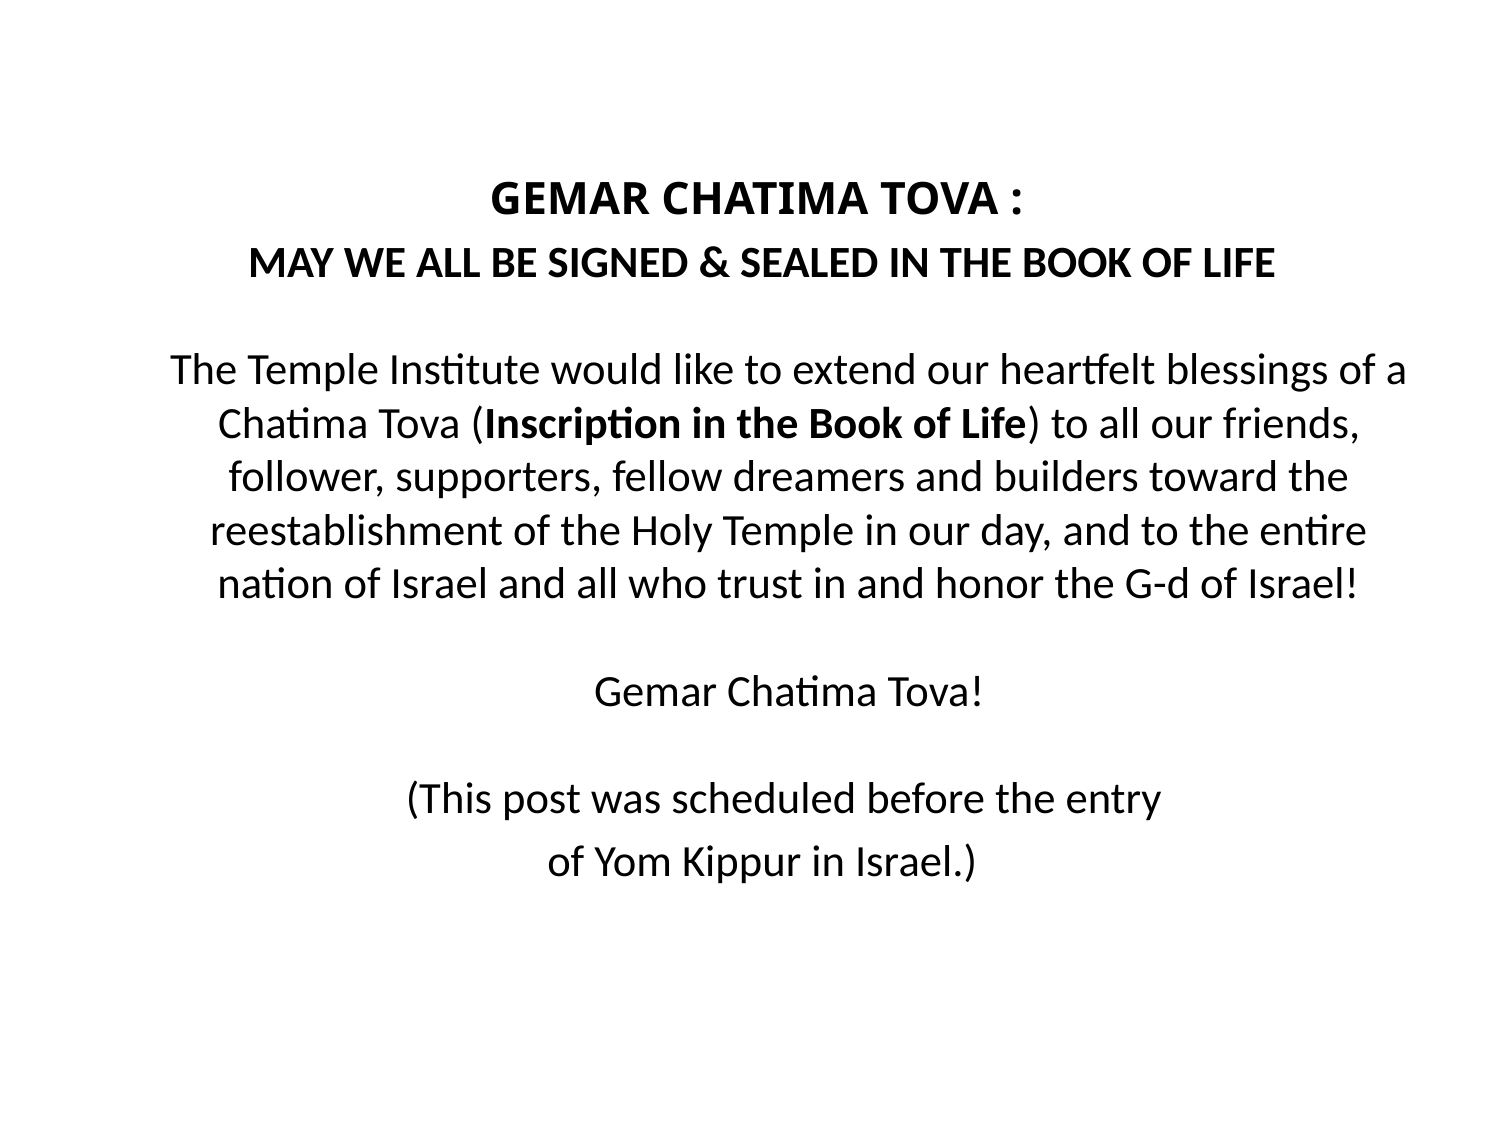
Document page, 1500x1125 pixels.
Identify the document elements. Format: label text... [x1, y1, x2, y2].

list GEMAR CHATIMA TOVA : MAY WE ALL BE SIGNED & SEALED IN THE BOOK OF LIFE The Temple Institute would like to extend our heartfelt blessings of a Chatima Tova (Inscription in the Book of Life) to all our friends, follower, supporters, fellow dreamers and builders toward the reestablishment of the Holy Temple in our day, and to the entire nation of Israel and all who trust in and honor the G-d of Israel! Gemar Chatima Tova! (This post was scheduled before the entry of Yom Kippur in Israel.) [87, 162, 1438, 905]
